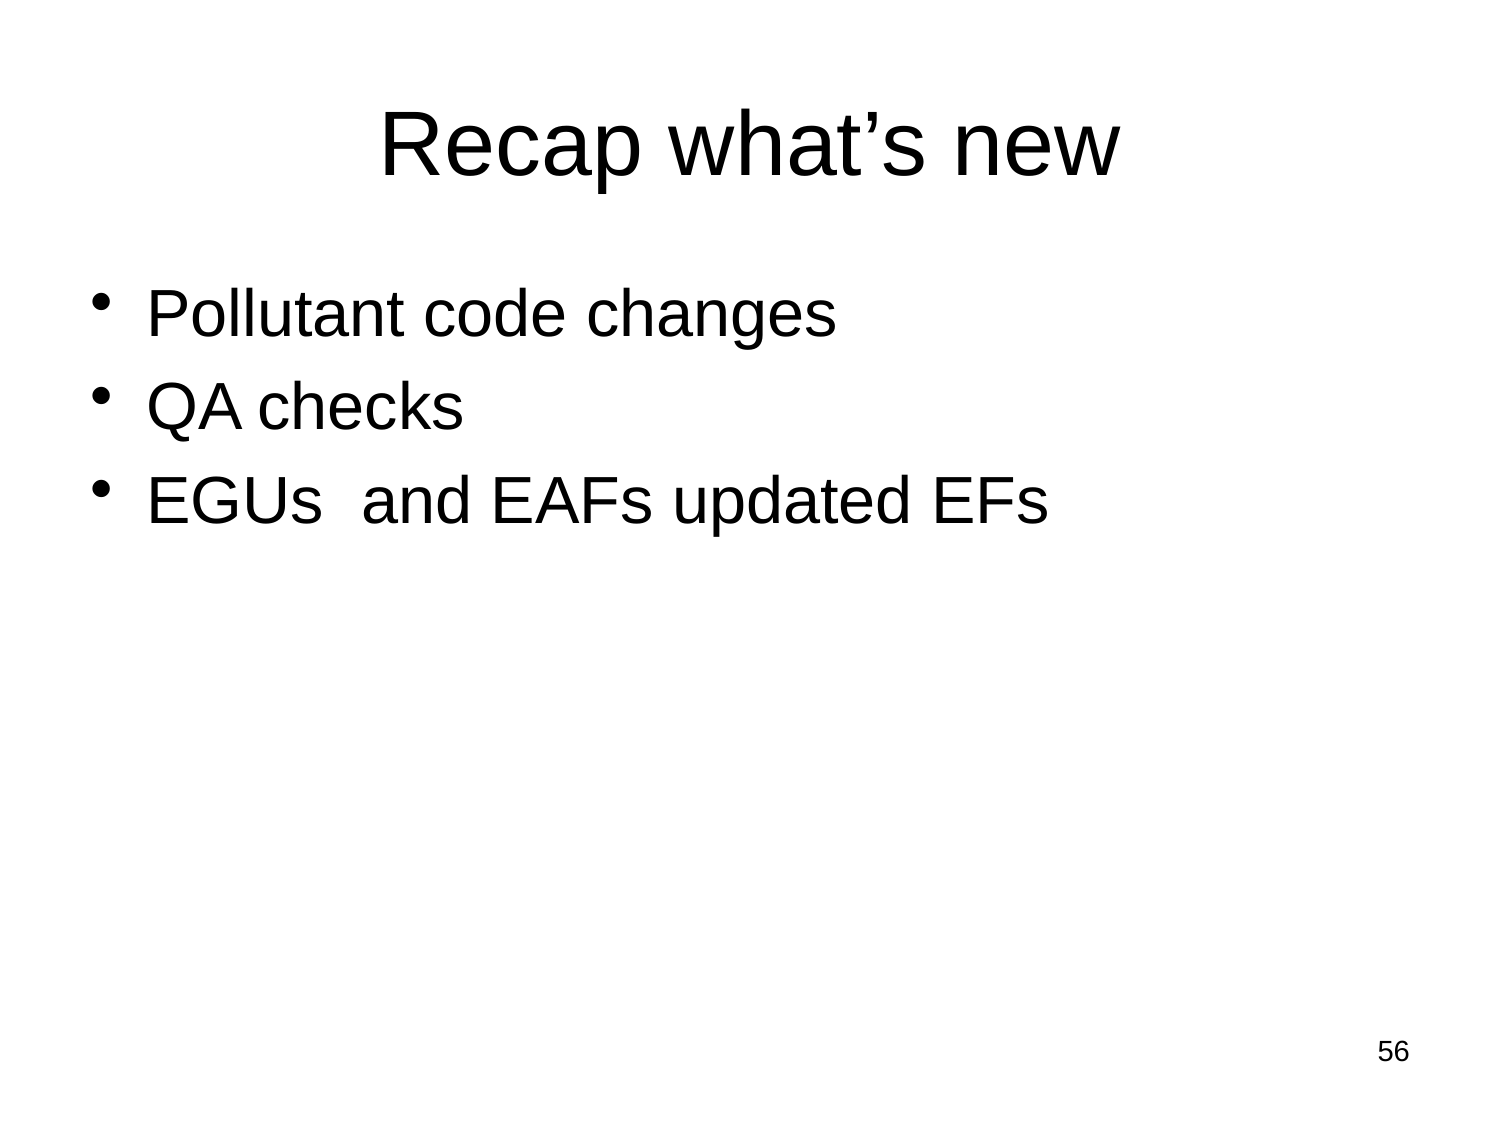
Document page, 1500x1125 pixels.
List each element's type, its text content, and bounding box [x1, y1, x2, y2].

slide_number 56 [1074, 1024, 1426, 1103]
list Pollutant code changes QA checks EGUs and EAFs updated EFs [74, 262, 1426, 1006]
title Recap what’s new [74, 44, 1426, 233]
